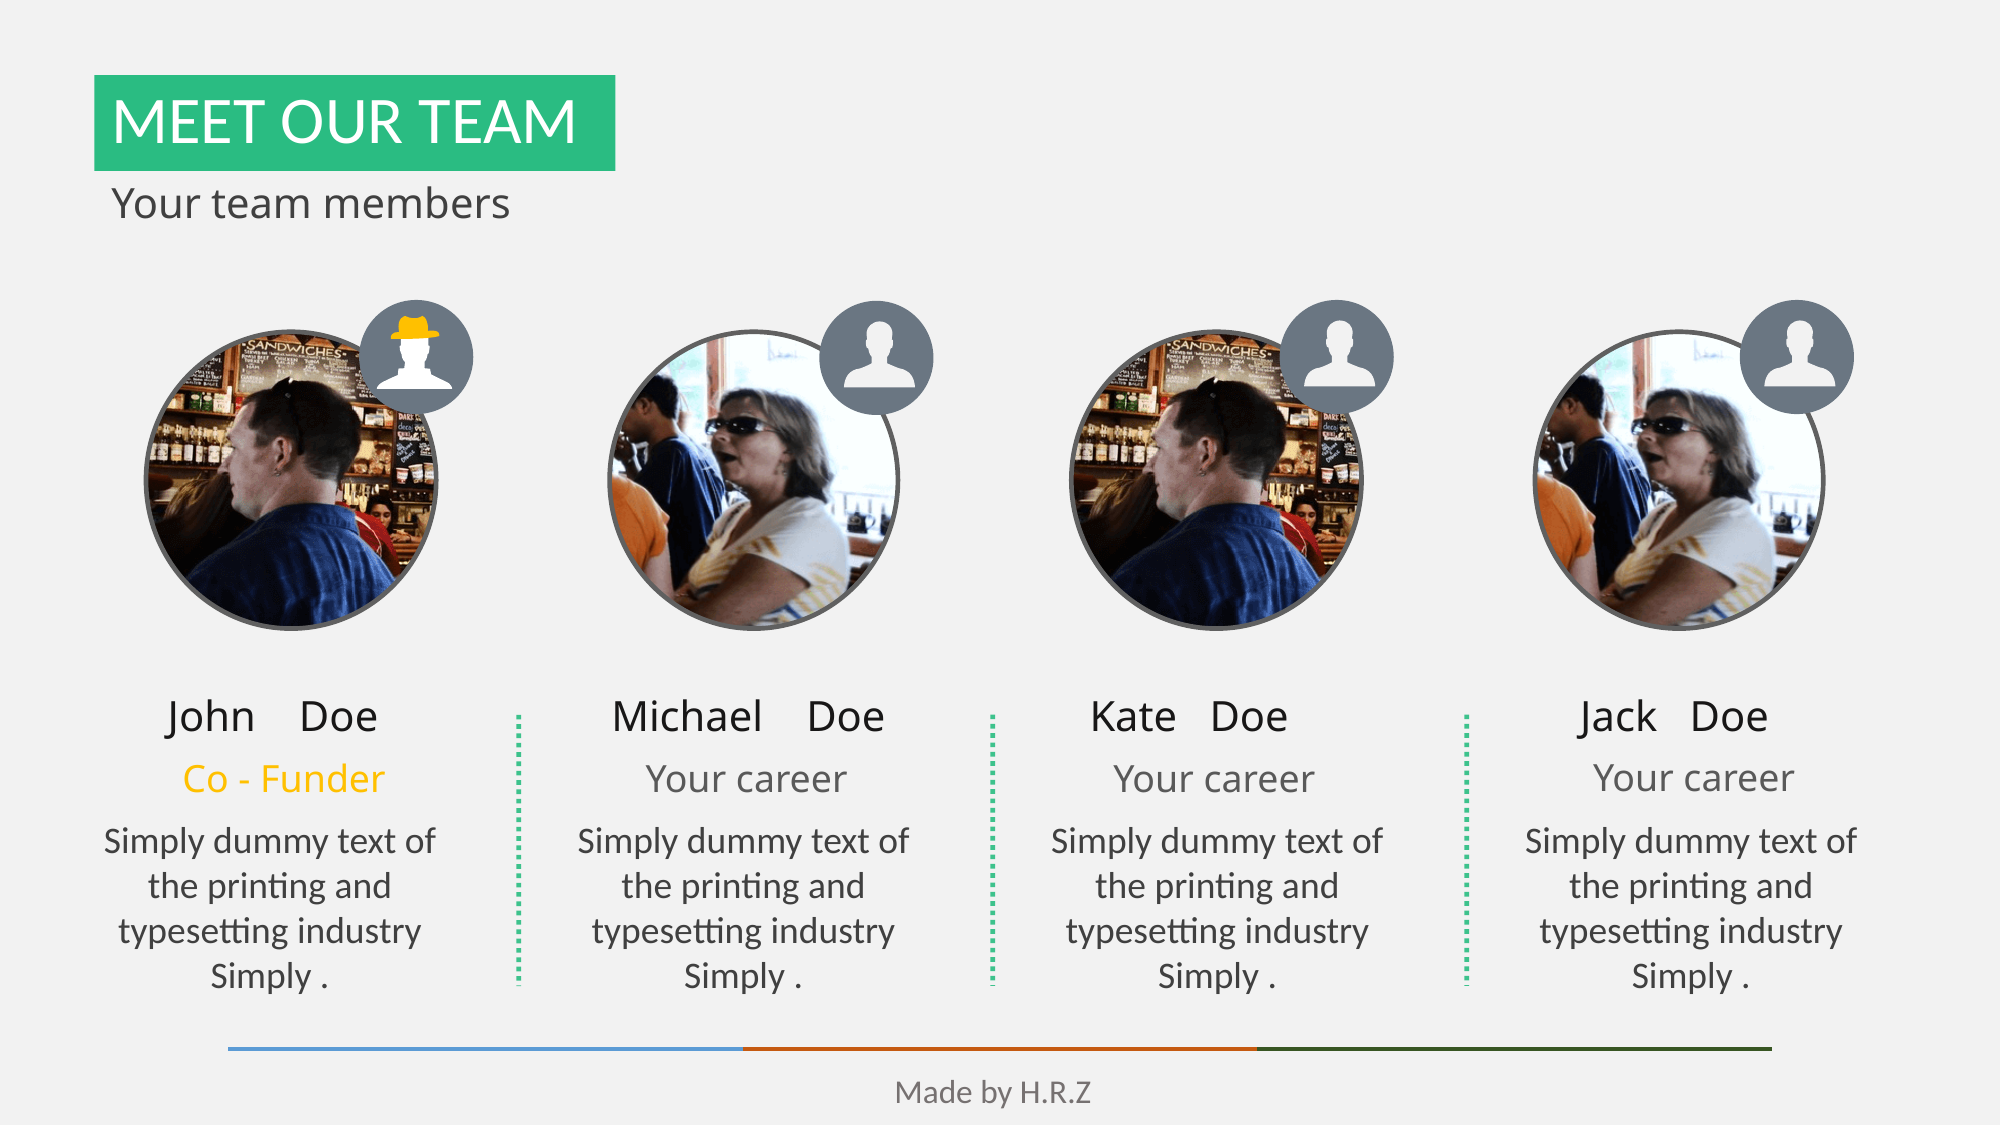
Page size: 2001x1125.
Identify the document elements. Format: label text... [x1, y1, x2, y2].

text_box Simply dummy text of the printing and typesetting industry Simply . [1498, 808, 1885, 1003]
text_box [596, 681, 920, 809]
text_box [228, 1049, 1772, 1124]
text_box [146, 299, 1854, 629]
text_box Simply dummy text of the printing and typesetting industry Simply . [550, 808, 937, 1003]
text_box Simply dummy text of the printing and typesetting industry Simply . [77, 808, 463, 1004]
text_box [1074, 681, 1398, 809]
text_box Simply dummy text of the printing and typesetting industry Simply . [1024, 808, 1411, 1003]
text_box Your team members [96, 169, 537, 235]
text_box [152, 681, 442, 809]
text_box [1565, 681, 1889, 808]
text_box MEET OUR TEAM [96, 68, 616, 164]
text_box [93, 74, 616, 172]
